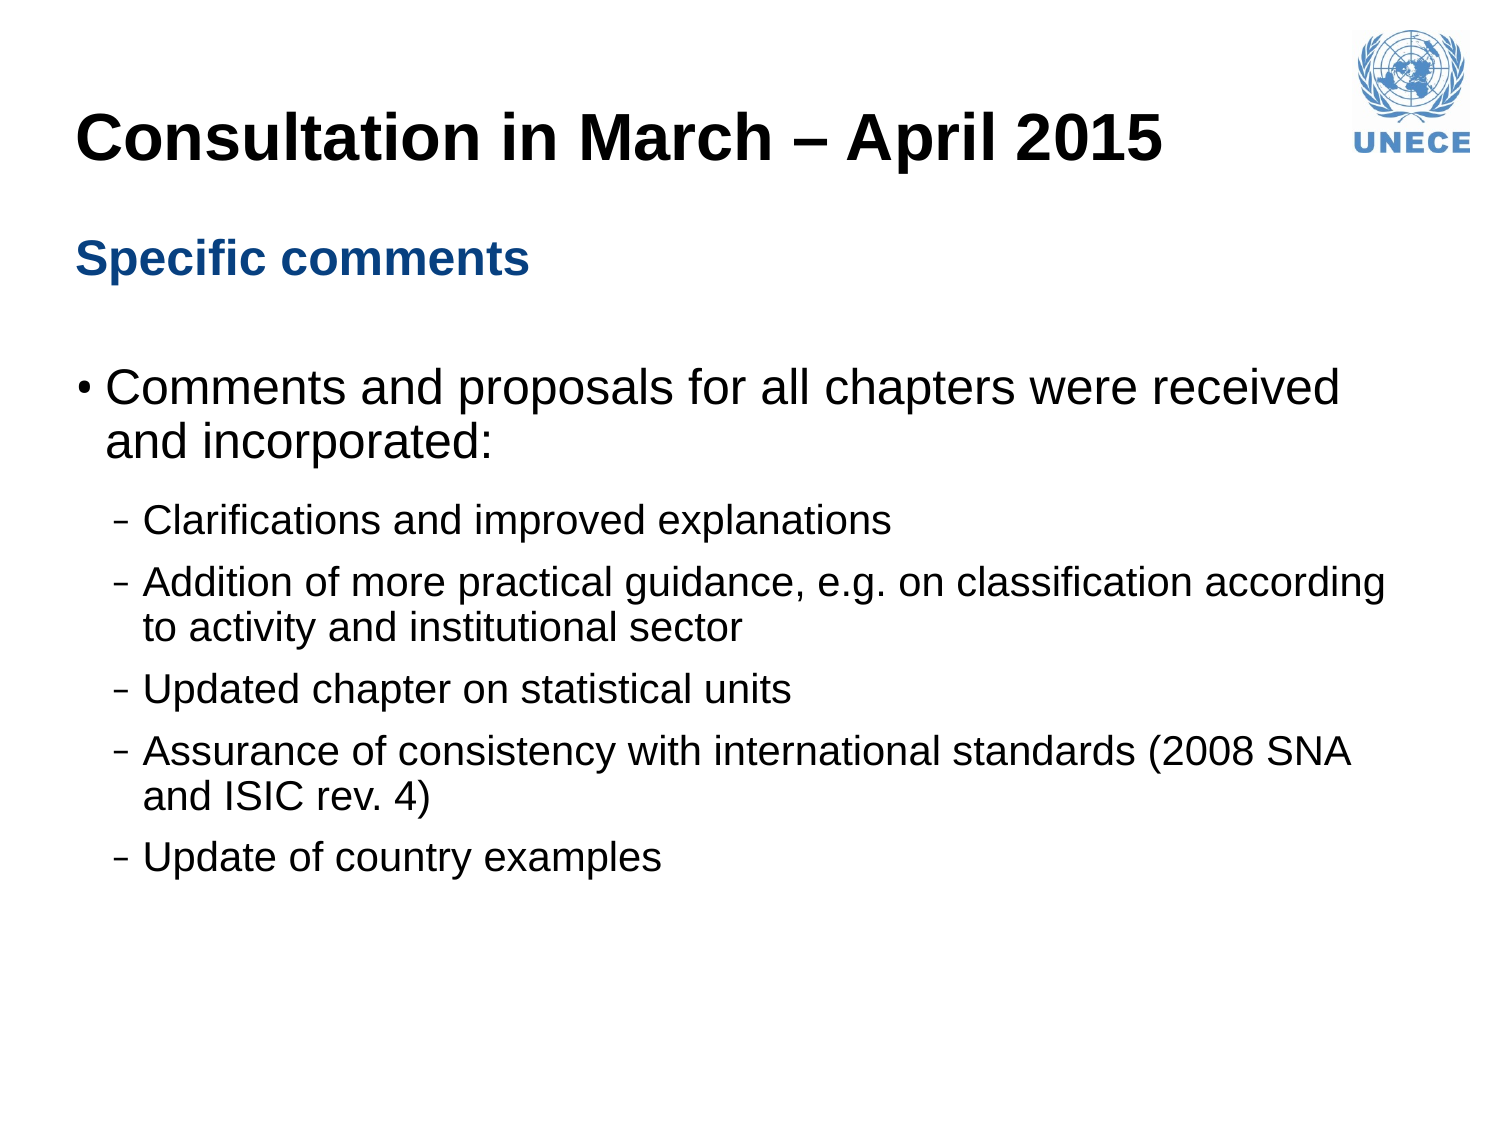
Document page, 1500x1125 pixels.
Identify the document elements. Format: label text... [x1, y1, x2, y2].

picture [1352, 30, 1470, 153]
title Consultation in March – April 2015 [75, 50, 1425, 175]
list Specific comments [75, 231, 1425, 277]
list Comments and proposals for all chapters were received and incorporated: Clarifications and improved explanations Addition of more practical guidance, e.g. on classification according to activity and institutional sector Updated chapter on statistical units Assurance of consistency with international standards (2008 SNA and ISIC rev. 4) Update of country examples [75, 361, 1425, 1000]
